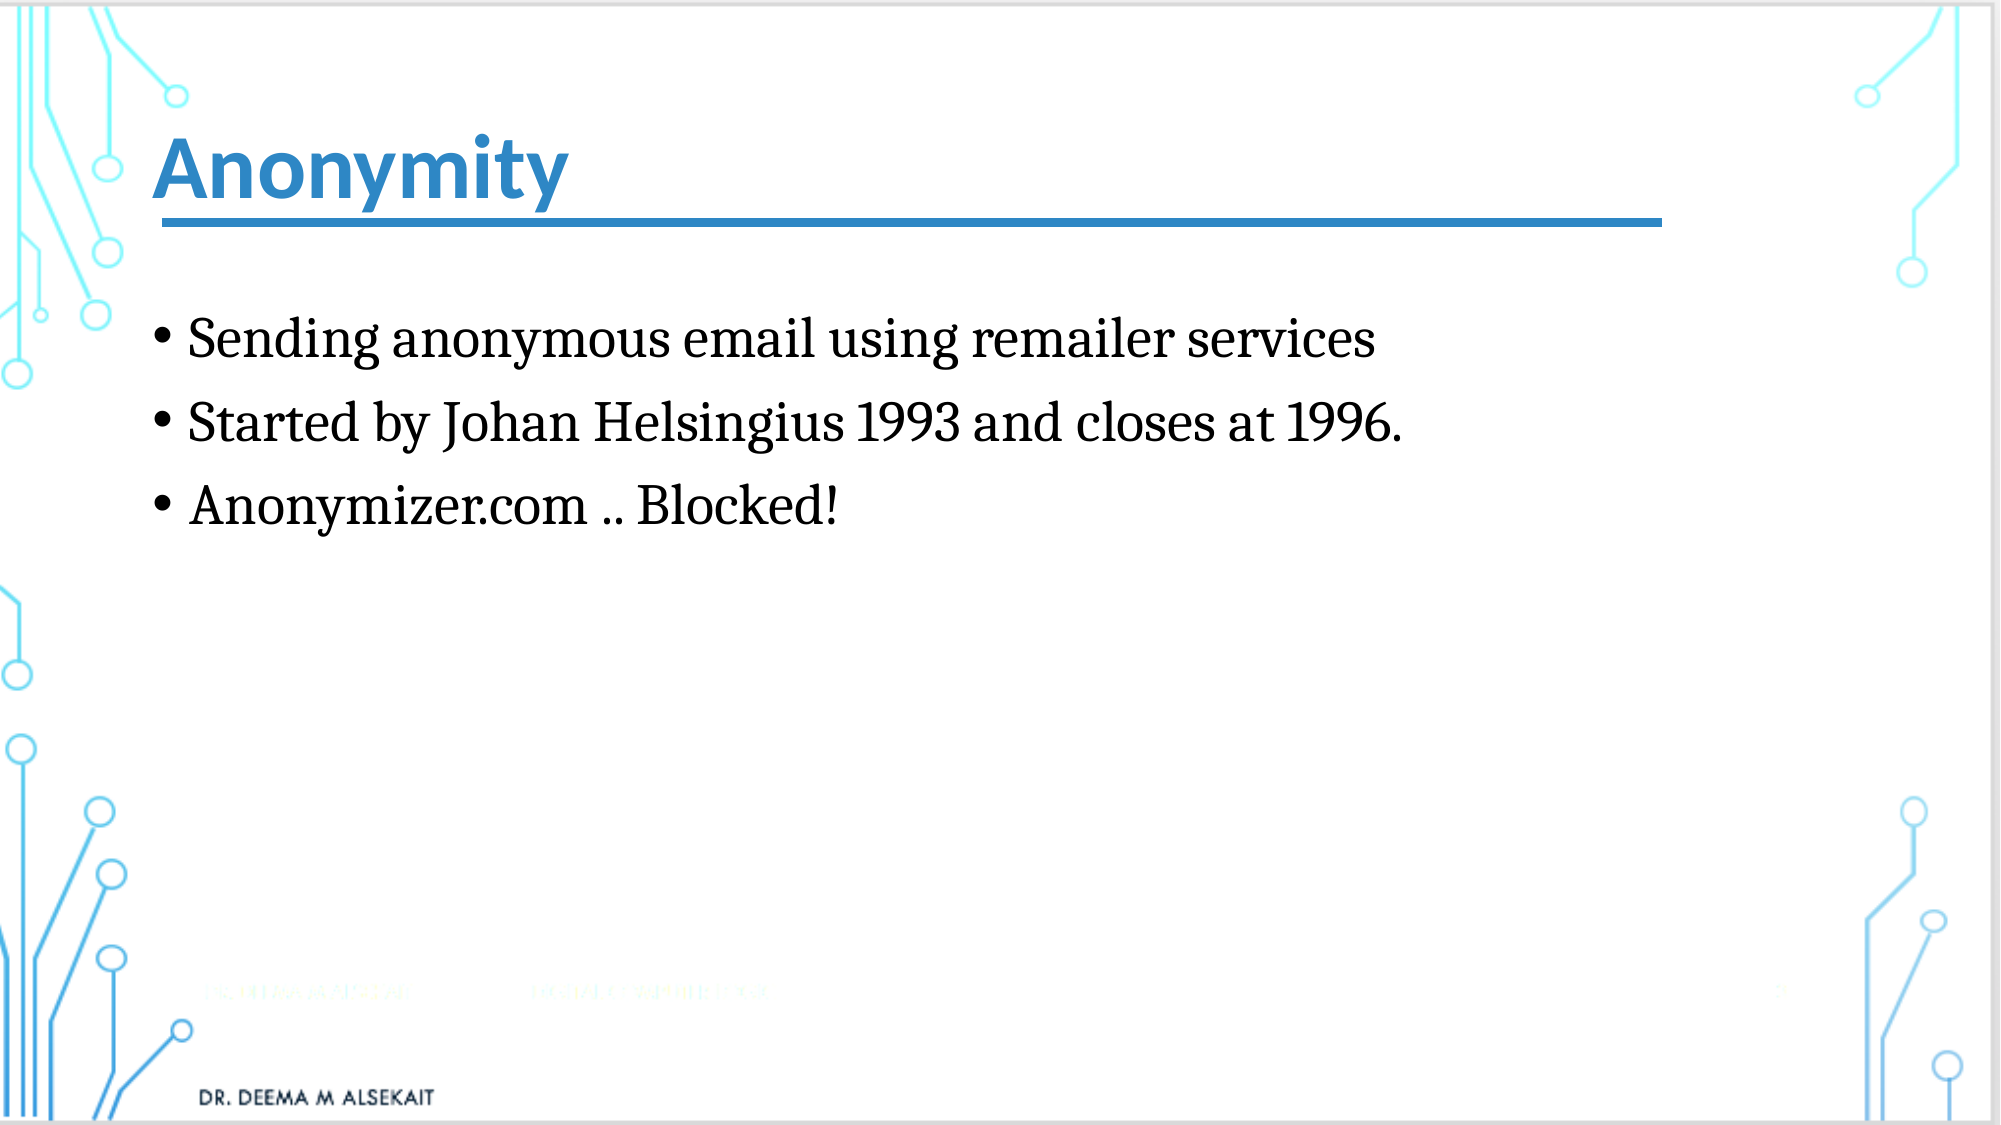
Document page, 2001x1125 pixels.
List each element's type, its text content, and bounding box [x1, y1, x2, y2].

picture [0, 0, 2001, 1125]
list Sending anonymous email using remailer services Started by Johan Helsingius 1993 and closes at 1996. Anonymizer.com .. Blocked! [137, 299, 1863, 1014]
title Anonymity [137, 59, 1863, 278]
